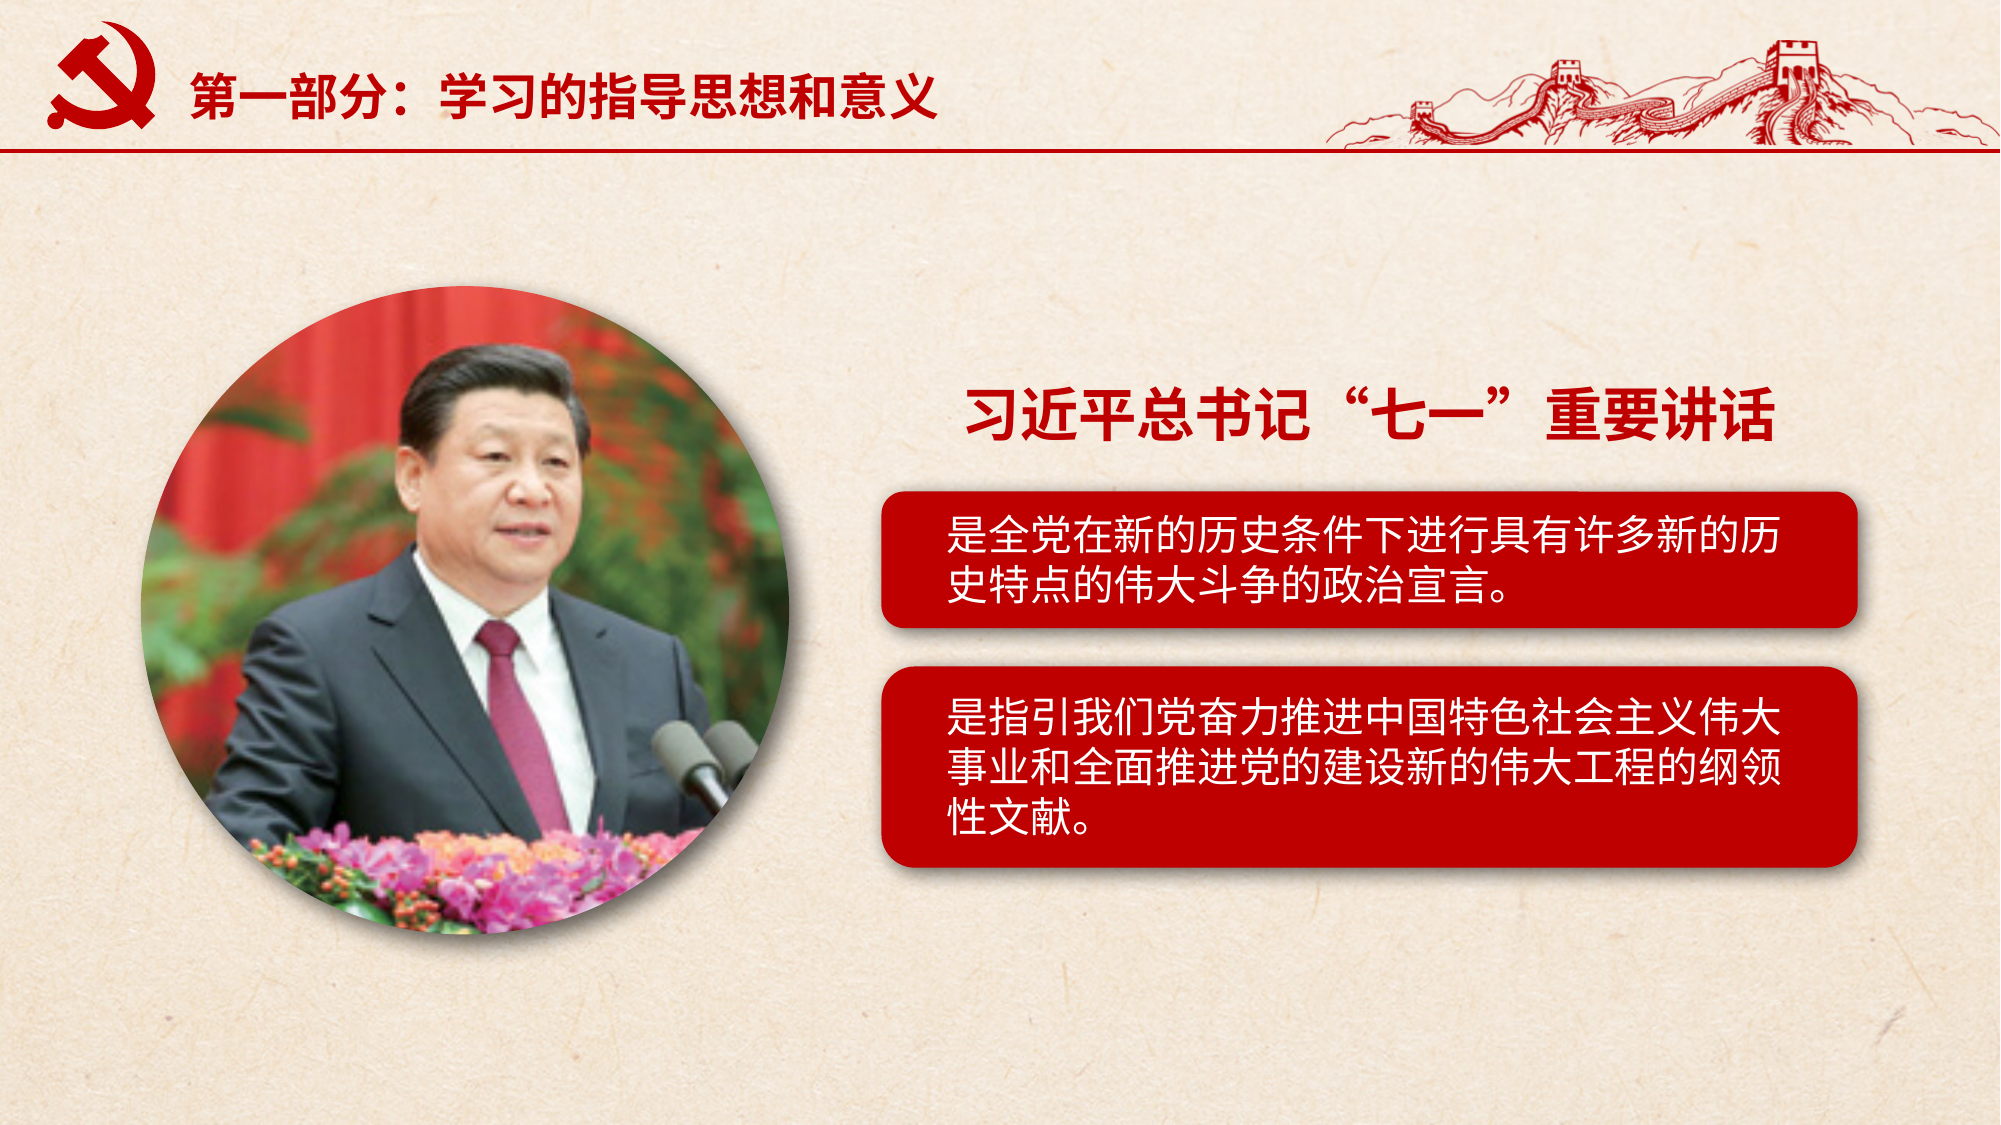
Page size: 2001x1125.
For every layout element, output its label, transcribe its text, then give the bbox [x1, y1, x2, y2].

text_box [139, 285, 791, 936]
text_box [47, 21, 156, 130]
text_box 是指引我们党奋力推进中国特色社会主义伟大事业和全面推进党的建设新的伟大工程的纲领性文献。 [932, 683, 1808, 849]
picture [0, 0, 2001, 1125]
text_box 第一部分：学习的指导思想和意义 [173, 57, 1038, 133]
text_box [880, 665, 1859, 869]
text_box 是全党在新的历史条件下进行具有许多新的历史特点的伟大斗争的政治宣言。 [932, 501, 1808, 617]
text_box 习近平总书记“七一”重要讲话 [910, 371, 1829, 456]
text_box [880, 490, 1859, 630]
